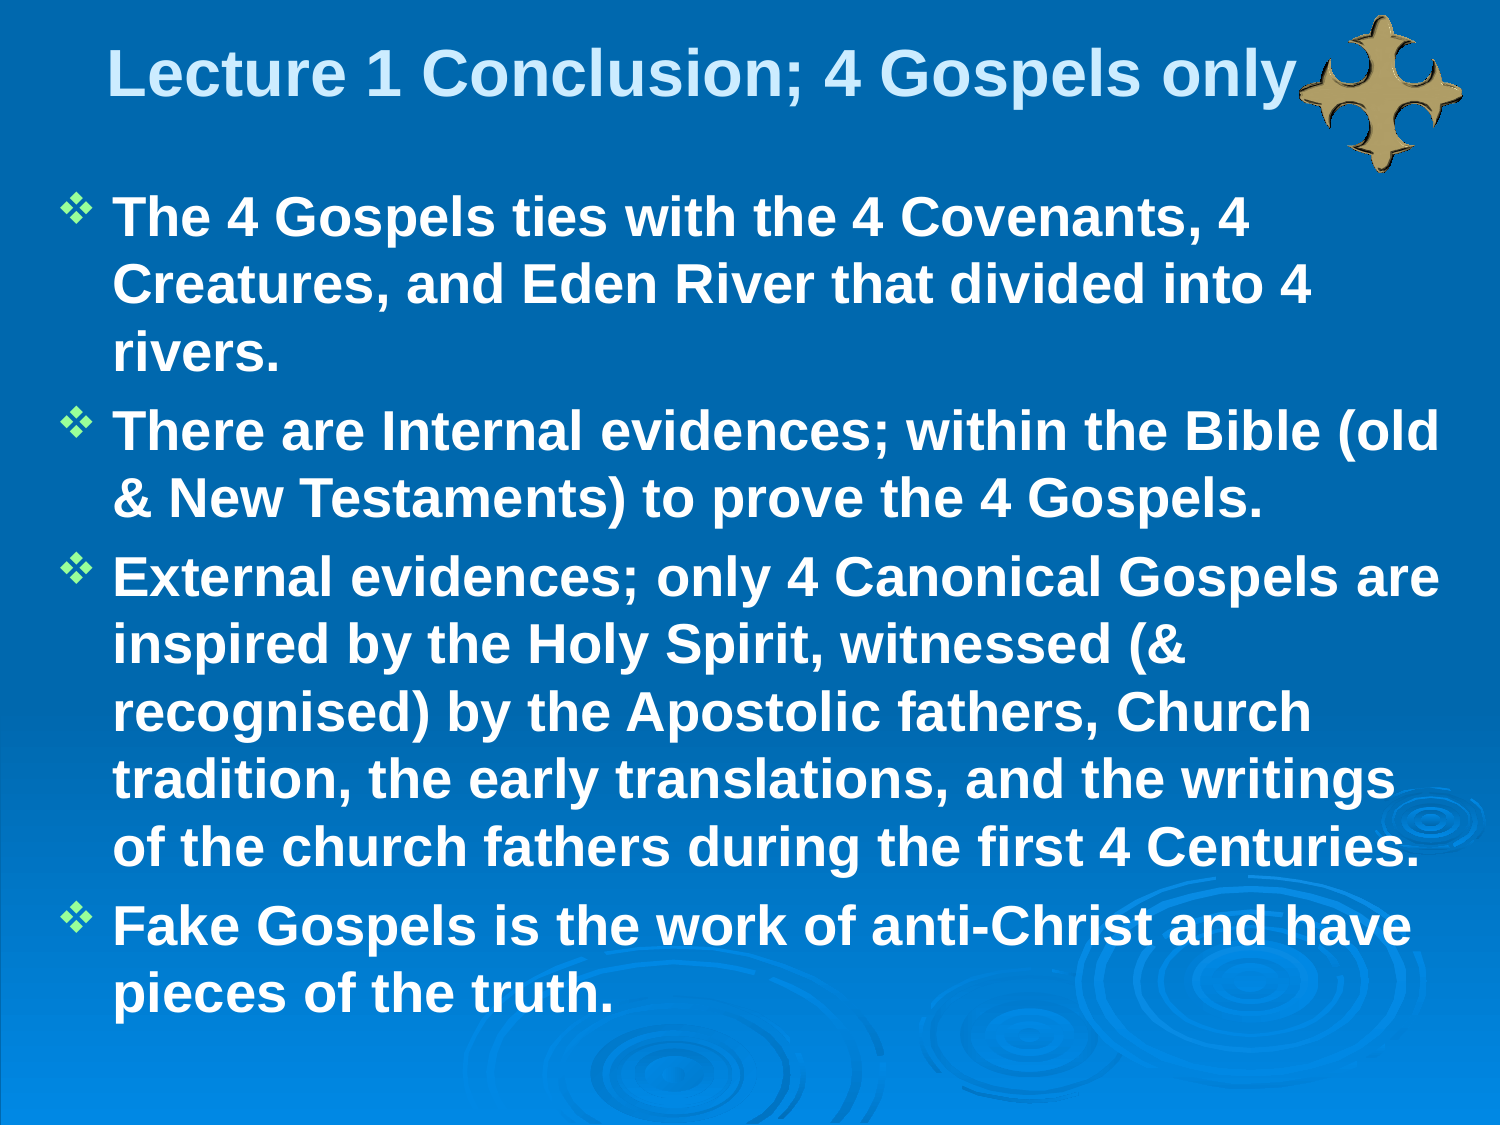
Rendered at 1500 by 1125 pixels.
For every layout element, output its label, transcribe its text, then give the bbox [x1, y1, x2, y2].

picture [1293, 0, 1471, 188]
title Lecture 1 Conclusion; 4 Gospels only [0, 0, 1290, 169]
list The 4 Gospels ties with the 4 Covenants, 4 Creatures, and Eden River that divided into 4 rivers. There are Internal evidences; within the Bible (old & New Testaments) to prove the 4 Gospels. External evidences; only 4 Canonical Gospels are inspired by the Holy Spirit, witnessed (& recognised) by the Apostolic fathers, Church tradition, the early translations, and the writings of the church fathers during the first 4 Centuries. Fake Gospels is the work of anti-Christ and have pieces of the truth. [41, 172, 1471, 1125]
